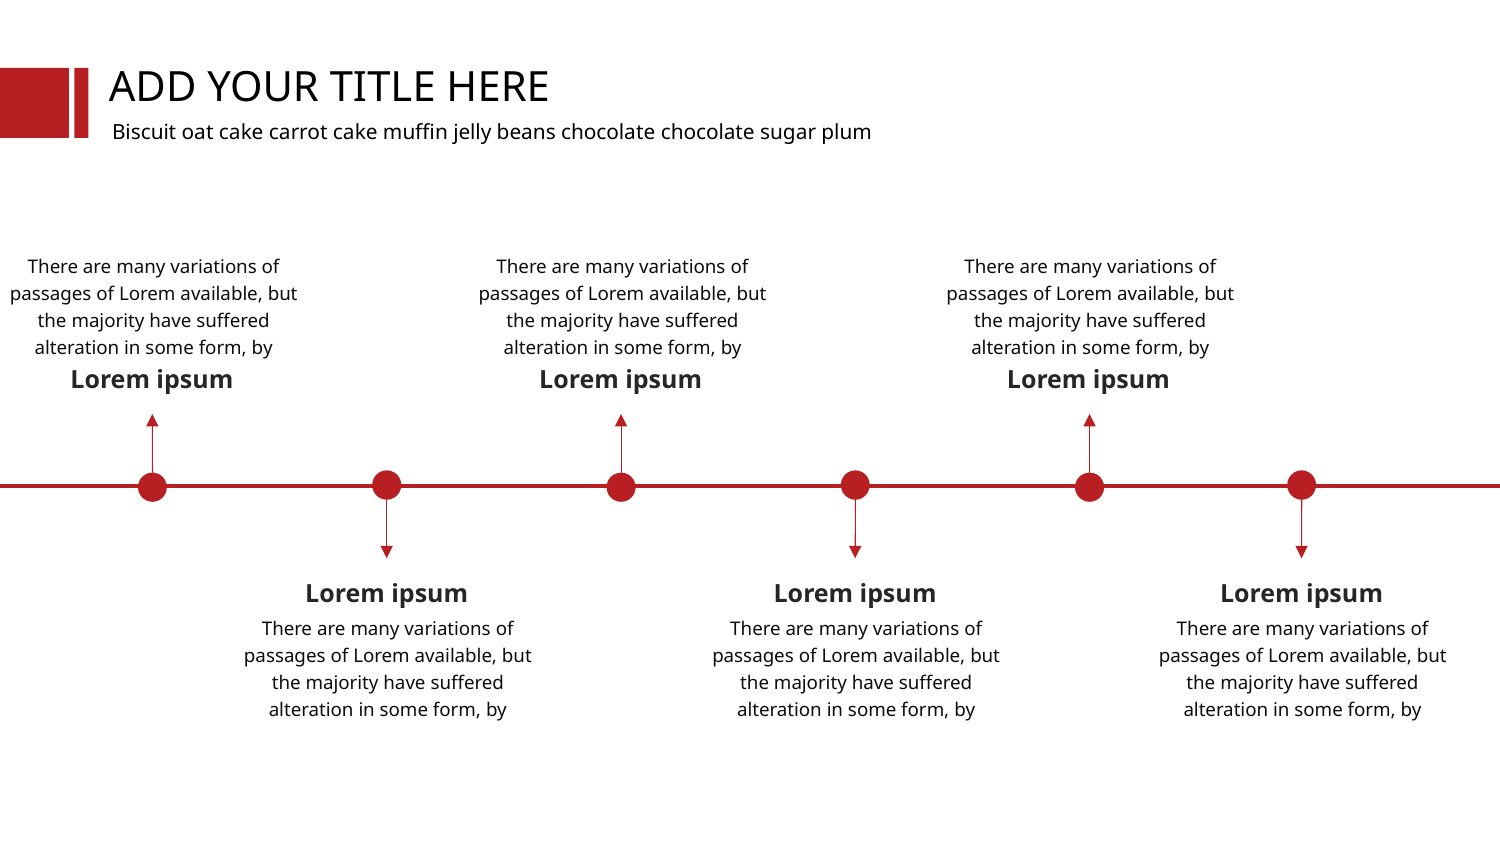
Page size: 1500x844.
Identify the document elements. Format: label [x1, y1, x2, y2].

text_box [1127, 570, 1476, 735]
text_box [0, 242, 328, 402]
text_box [840, 486, 870, 500]
text_box [1287, 486, 1316, 500]
text_box [372, 486, 402, 500]
text_box [1075, 486, 1105, 502]
text_box [606, 472, 636, 485]
text_box [840, 470, 870, 485]
text_box [446, 242, 797, 402]
text_box [212, 570, 562, 735]
text_box [137, 486, 167, 502]
text_box [138, 472, 167, 485]
text_box [913, 242, 1265, 402]
text_box [680, 570, 1030, 735]
text_box [606, 486, 636, 502]
text_box [372, 470, 402, 485]
text_box [1075, 472, 1104, 485]
text_box [1287, 470, 1317, 485]
